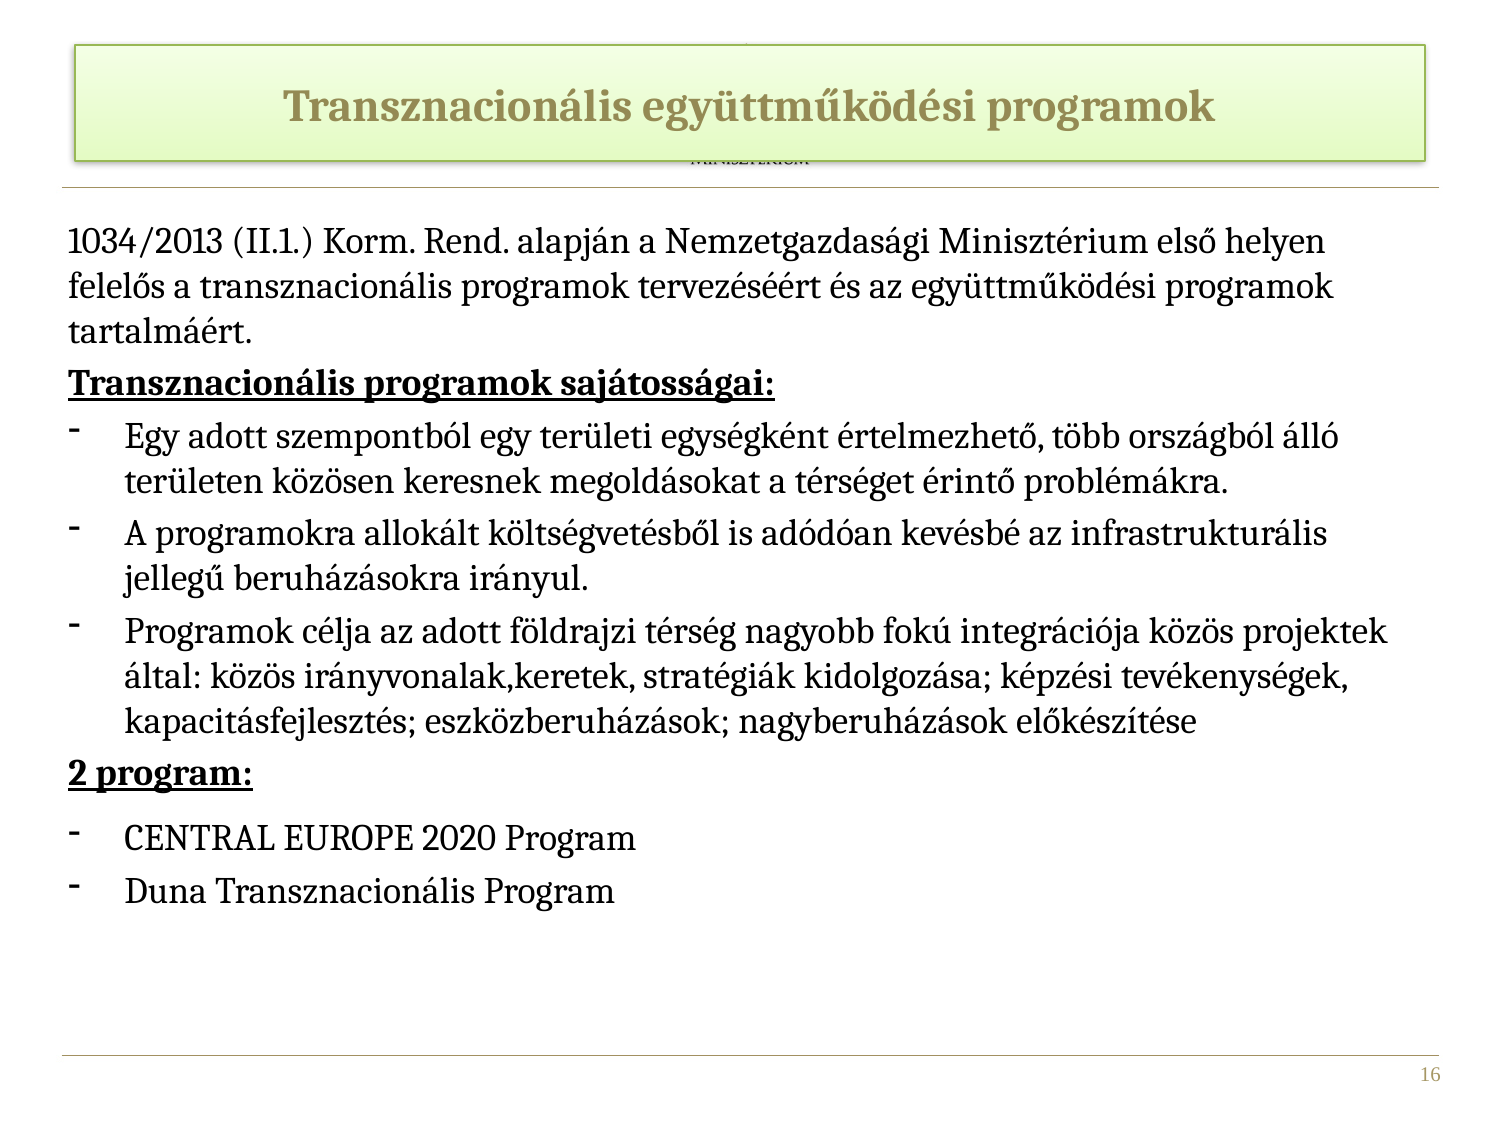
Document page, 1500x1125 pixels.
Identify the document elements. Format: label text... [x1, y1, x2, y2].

title Transznacionális együttműködési programok [74, 44, 1426, 162]
picture [0, 2, 1500, 1123]
list 1034/2013 (II.1.) Korm. Rend. alapján a Nemzetgazdasági Minisztérium első helyen felelős a transznacionális programok tervezéséért és az együttműködési programok tartalmáért. Transznacionális programok sajátosságai: Egy adott szempontból egy területi egységként értelmezhető, több országból álló területen közösen keresnek megoldásokat a térséget érintő problémákra. A programokra allokált költségvetésből is adódóan kevésbé az infrastrukturális jellegű beruházásokra irányul. Programok célja az adott földrajzi térség nagyobb fokú integrációja közös projektek által: közös irányvonalak,keretek, stratégiák kidolgozása; képzési tevékenységek, kapacitásfejlesztés; eszközberuházások; nagyberuházások előkészítése 2 program: CENTRAL EUROPE 2020 Program Duna Transznacionális Program [53, 208, 1447, 1047]
